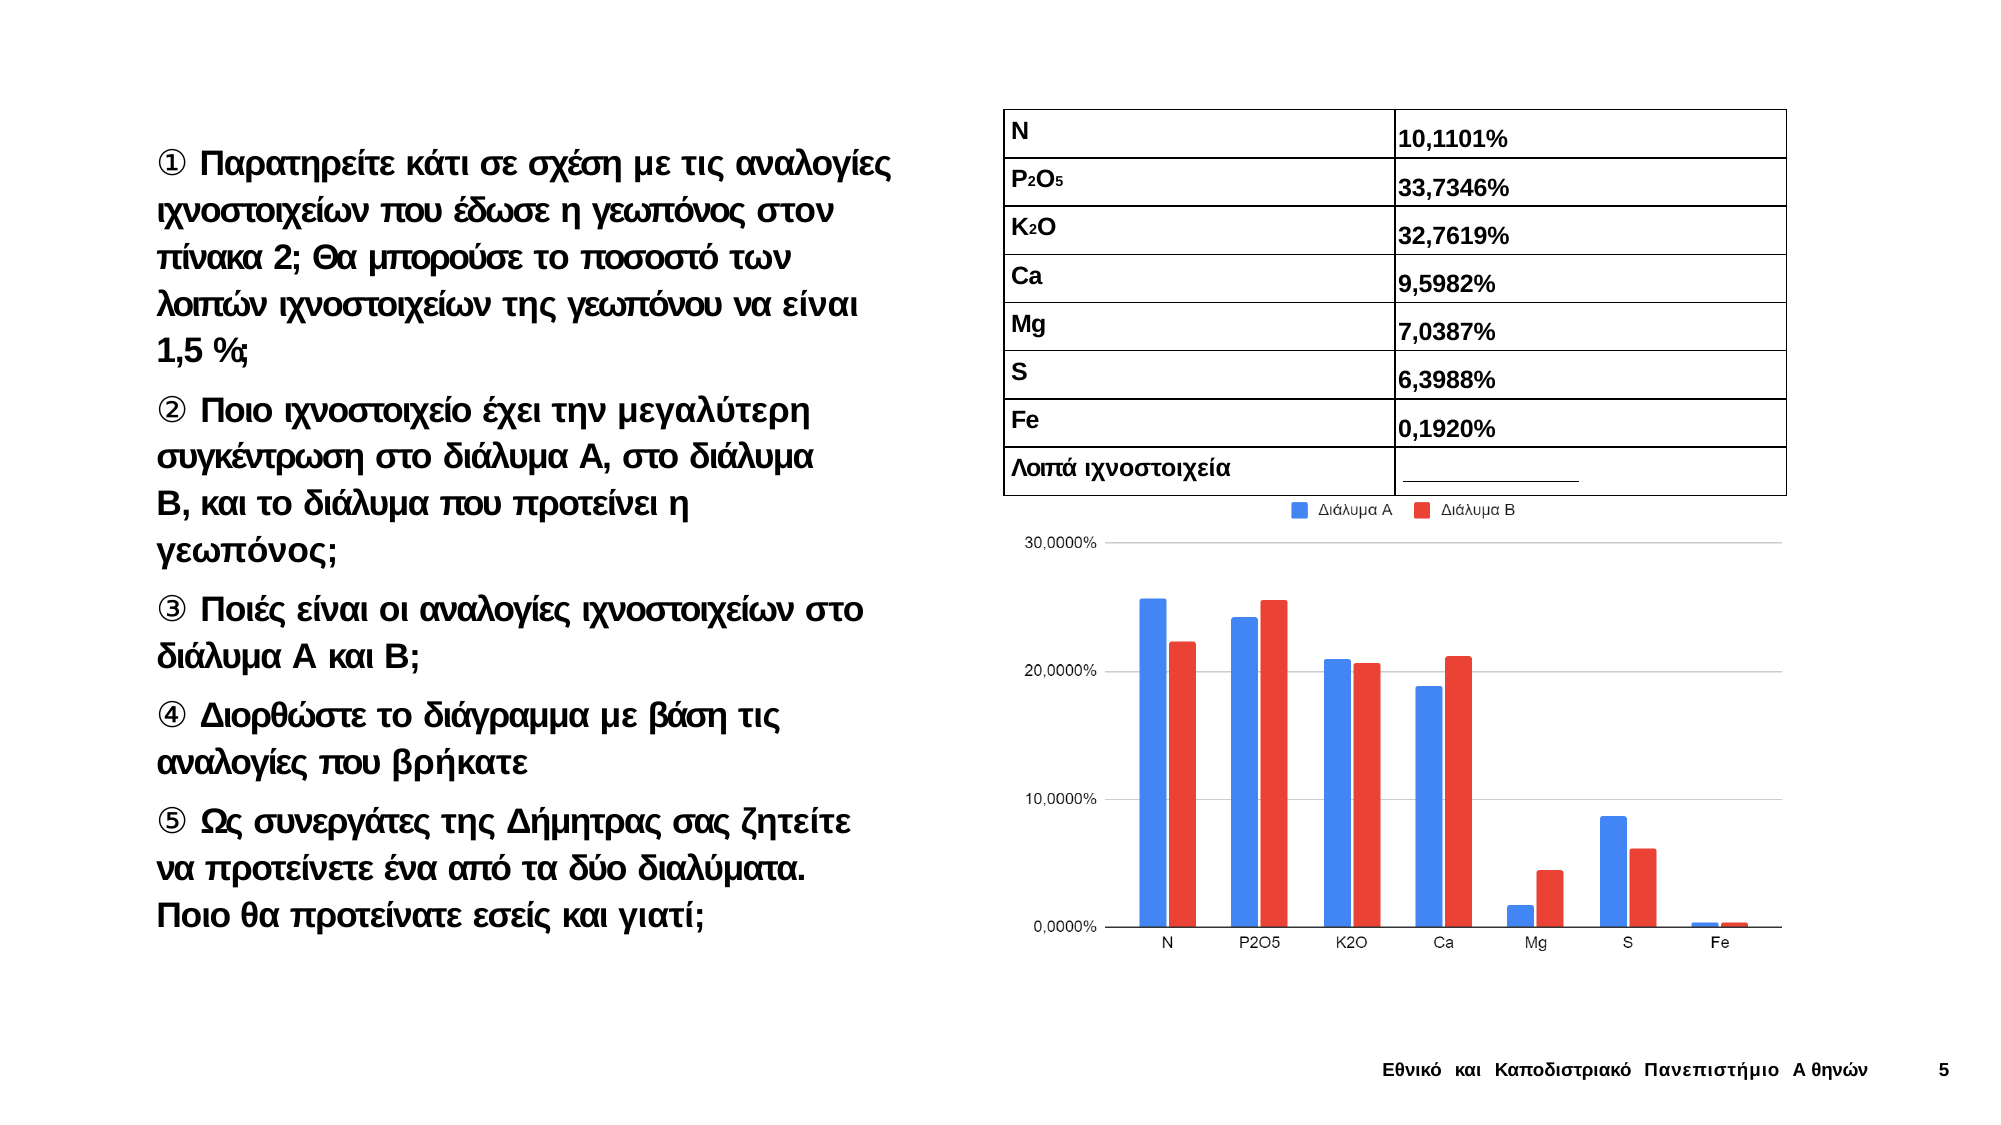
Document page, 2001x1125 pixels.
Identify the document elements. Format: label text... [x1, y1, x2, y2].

slide_number 2 [1932, 1059, 1957, 1125]
text_box ① Παρατηρείτε κάτι σε σχέση με τις αναλογίες ιχνοστοιχείων που έδωσε η γεωπόνος στον πίνακα 2; Θα μπορούσε το ποσοστό των λοιπών ιχνοστοιχείων της γεωπόνου να είναι 1,5 %; ② Ποιο ιχνοστοιχείο έχει την μεγαλύτερη συγκέντρωση στο διάλυμα Α, στο διάλυμα Β, και το διάλυμα που προτείνει η γεωπόνος; ③ Ποιές είναι οι αναλογίες ιχνοστοιχείων στο διάλυμα Α και Β; ④ Διορθώστε το διάγραμμα με βάση τις αναλογίες που βρήκατε ⑤ Ως συνεργάτες της Δήμητρας σας ζητείτε να προτείνετε ένα από τα δύο διαλύματα. Ποιο θα προτείνατε εσείς και γιατί; [154, 134, 894, 935]
table_cell 0,1920% [1396, 400, 1786, 446]
table_cell 32,7619% [1396, 207, 1786, 254]
table_cell 9,5982% [1396, 255, 1786, 302]
table_cell K2O [1005, 207, 1394, 254]
picture [1024, 501, 1782, 951]
table_cell [1396, 448, 1786, 495]
table_cell P2O5 [1005, 159, 1394, 205]
table_cell Fe [1005, 400, 1394, 446]
footer Εθνικό και Καποδιστριακό Πανεπιστήμιο Α θηνών [1380, 1059, 1878, 1125]
table_cell 6,3988% [1396, 351, 1786, 398]
table_cell Mg [1005, 303, 1394, 350]
table_cell 7,0387% [1396, 303, 1786, 350]
table_cell 33,7346% [1396, 159, 1786, 205]
table_header N [1005, 110, 1394, 157]
table_header 10,1101% [1396, 110, 1786, 157]
table_cell S [1005, 351, 1394, 398]
table_cell Ca [1005, 255, 1394, 302]
table_cell Λοιπά ιχνοστοιχεία [1005, 448, 1394, 495]
